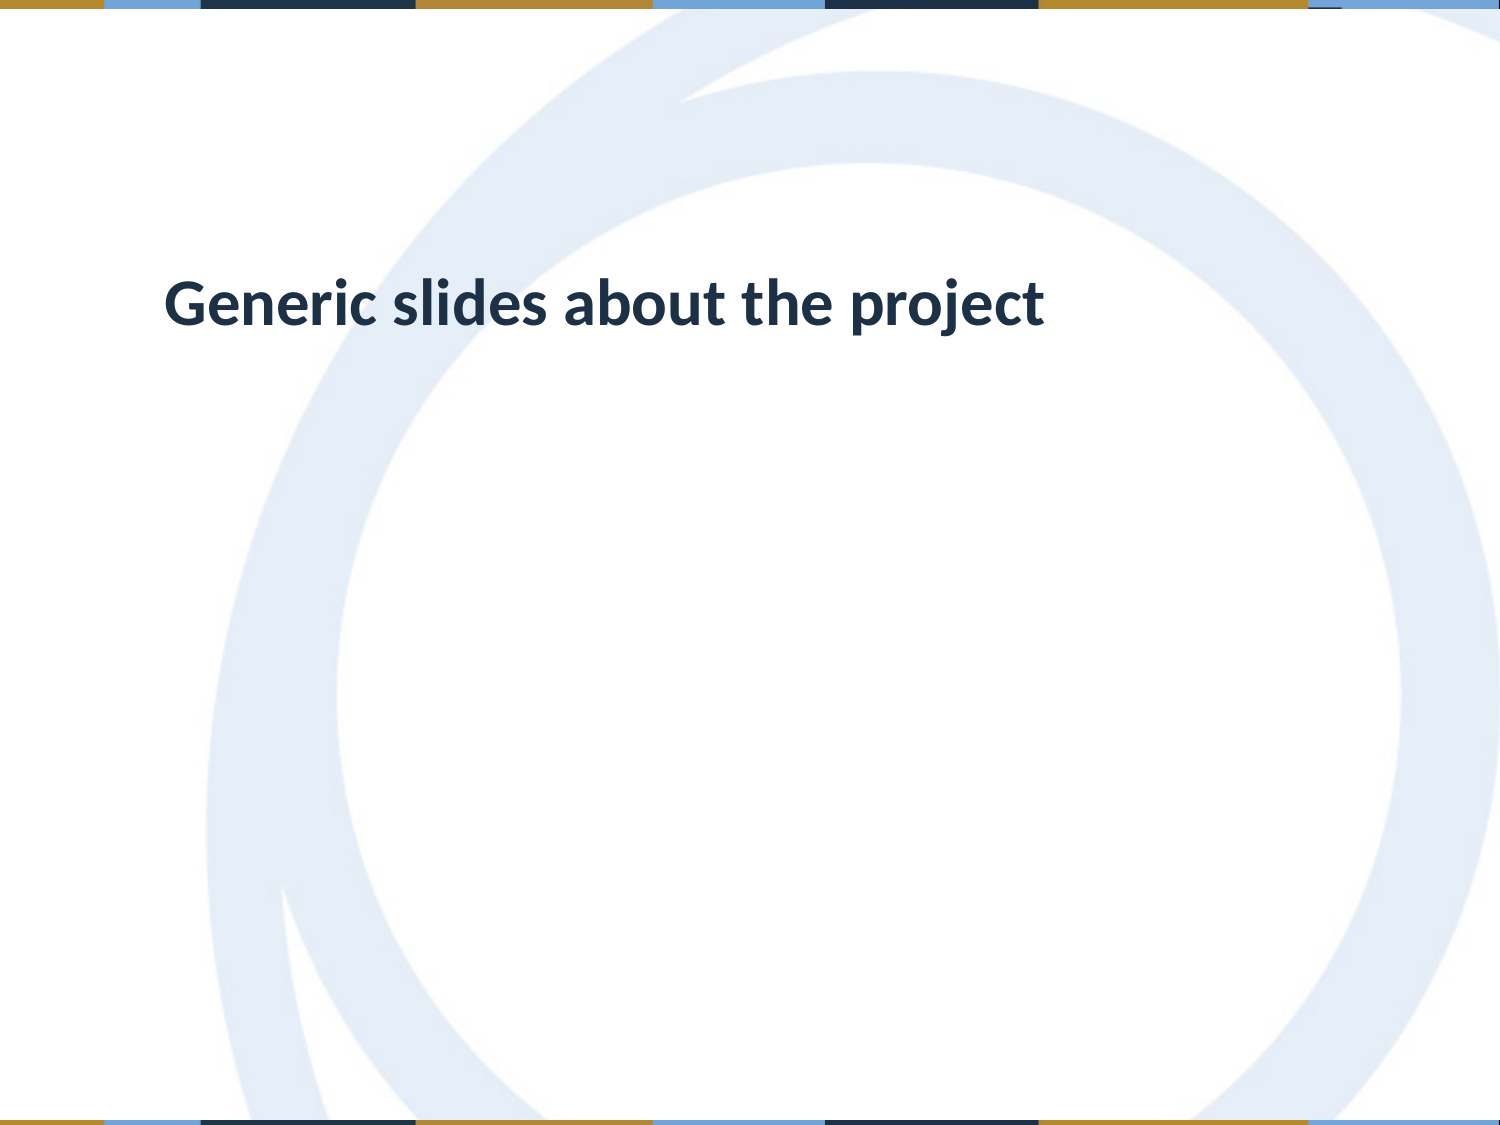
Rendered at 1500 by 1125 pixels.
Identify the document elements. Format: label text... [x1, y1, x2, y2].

picture [0, 0, 1500, 1125]
list Generic slides about the project [112, 243, 1094, 340]
